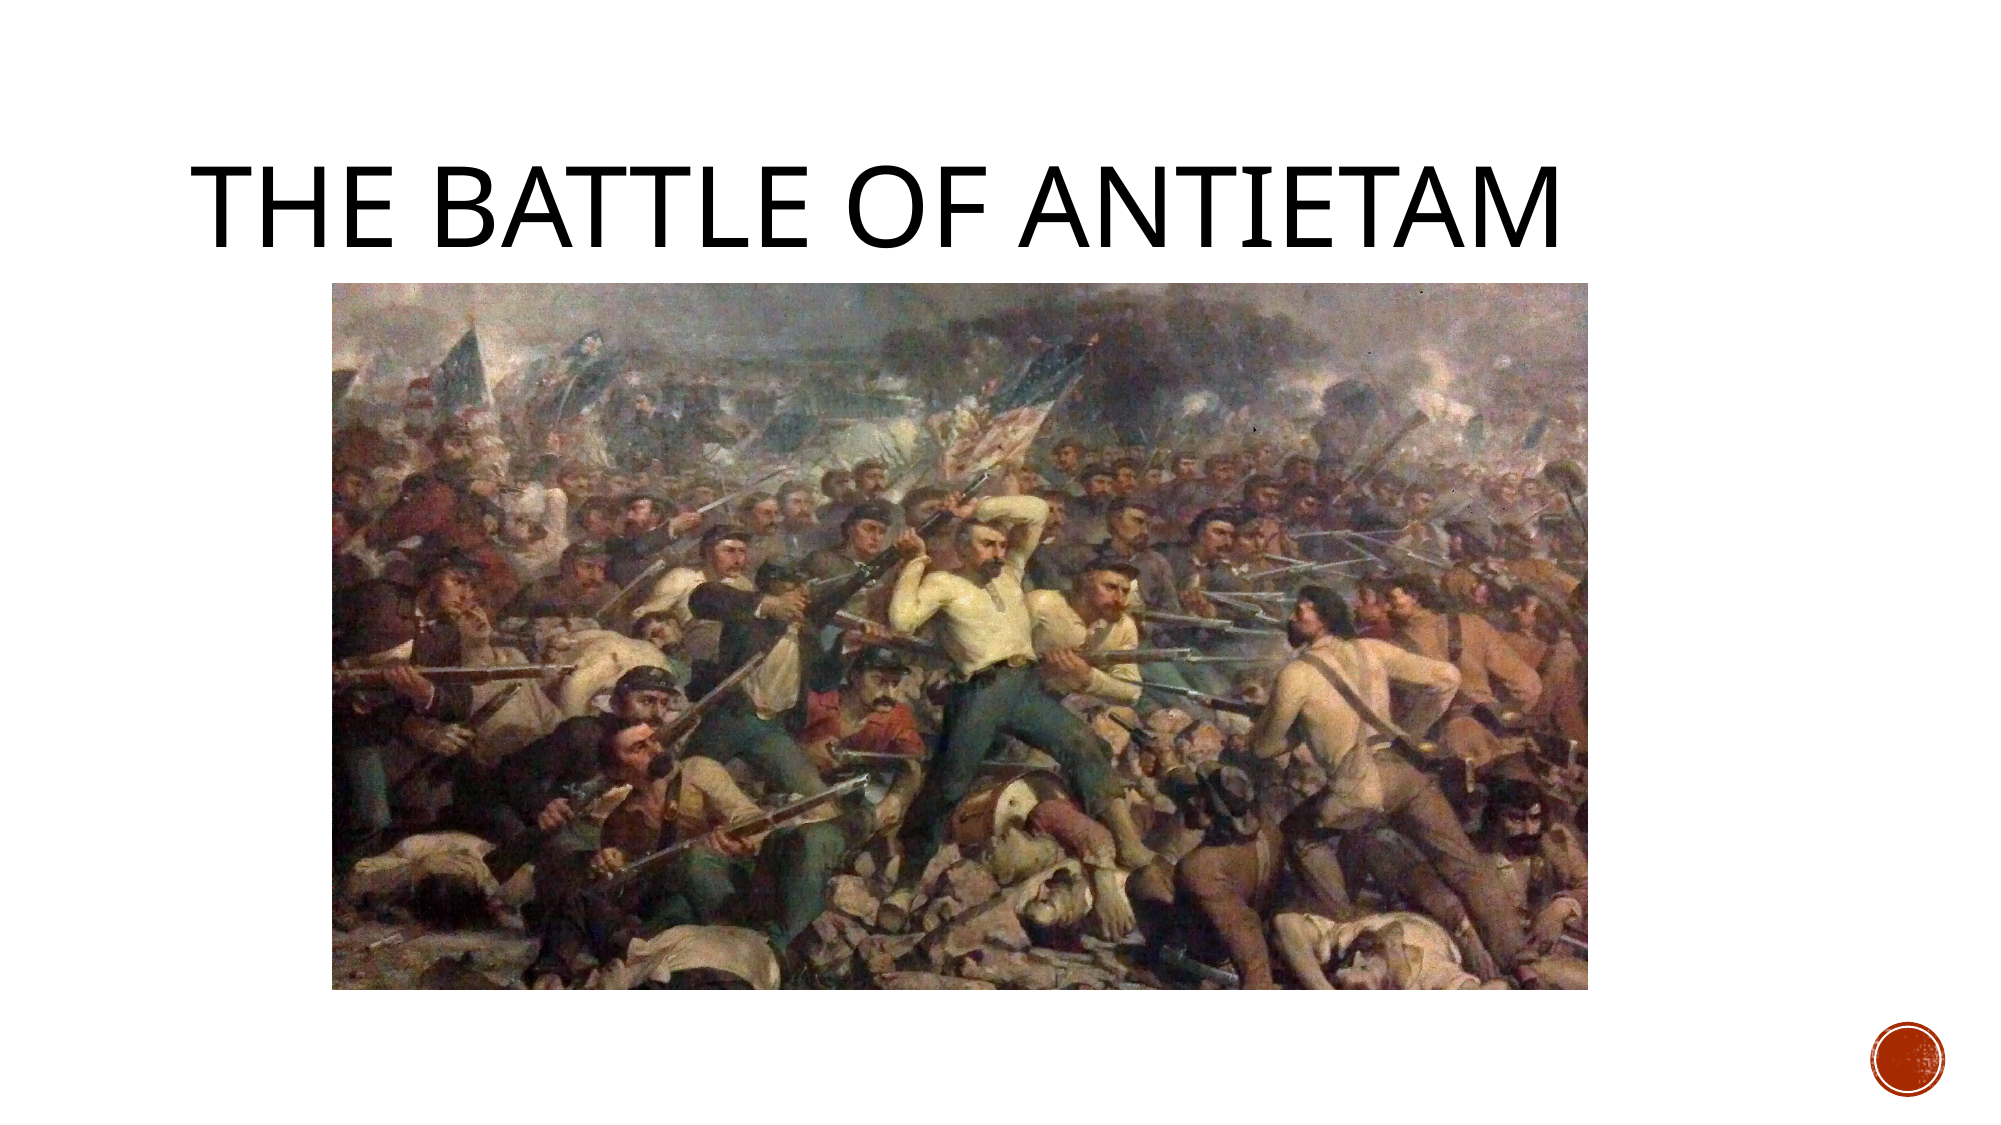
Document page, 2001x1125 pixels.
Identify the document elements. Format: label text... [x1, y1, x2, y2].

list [336, 286, 1585, 985]
title The Battle of Antietam [175, 79, 1826, 344]
